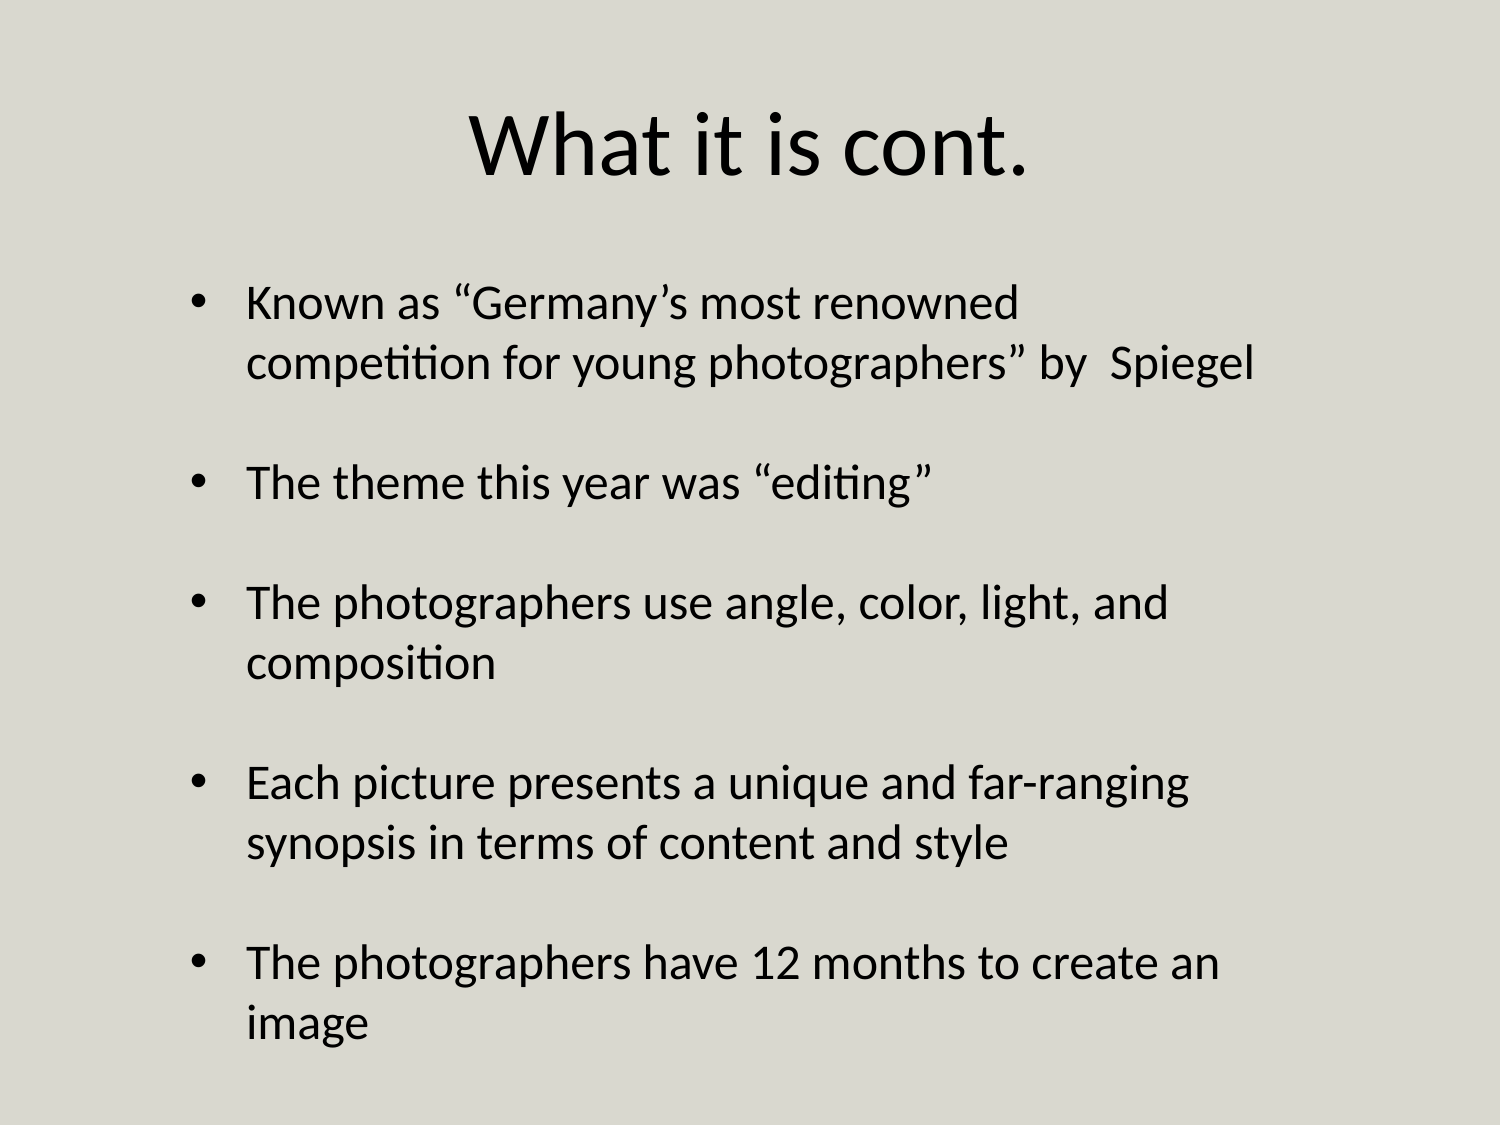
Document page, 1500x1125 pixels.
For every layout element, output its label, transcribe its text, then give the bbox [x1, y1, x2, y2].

text_box Known as “Germany’s most renowned competition for young photographers” by Spiegel The theme this year was “editing” The photographers use angle, color, light, and composition Each picture presents a unique and far-ranging synopsis in terms of content and style The photographers have 12 months to create an image [174, 262, 1275, 1125]
title What it is cont. [74, 44, 1426, 233]
